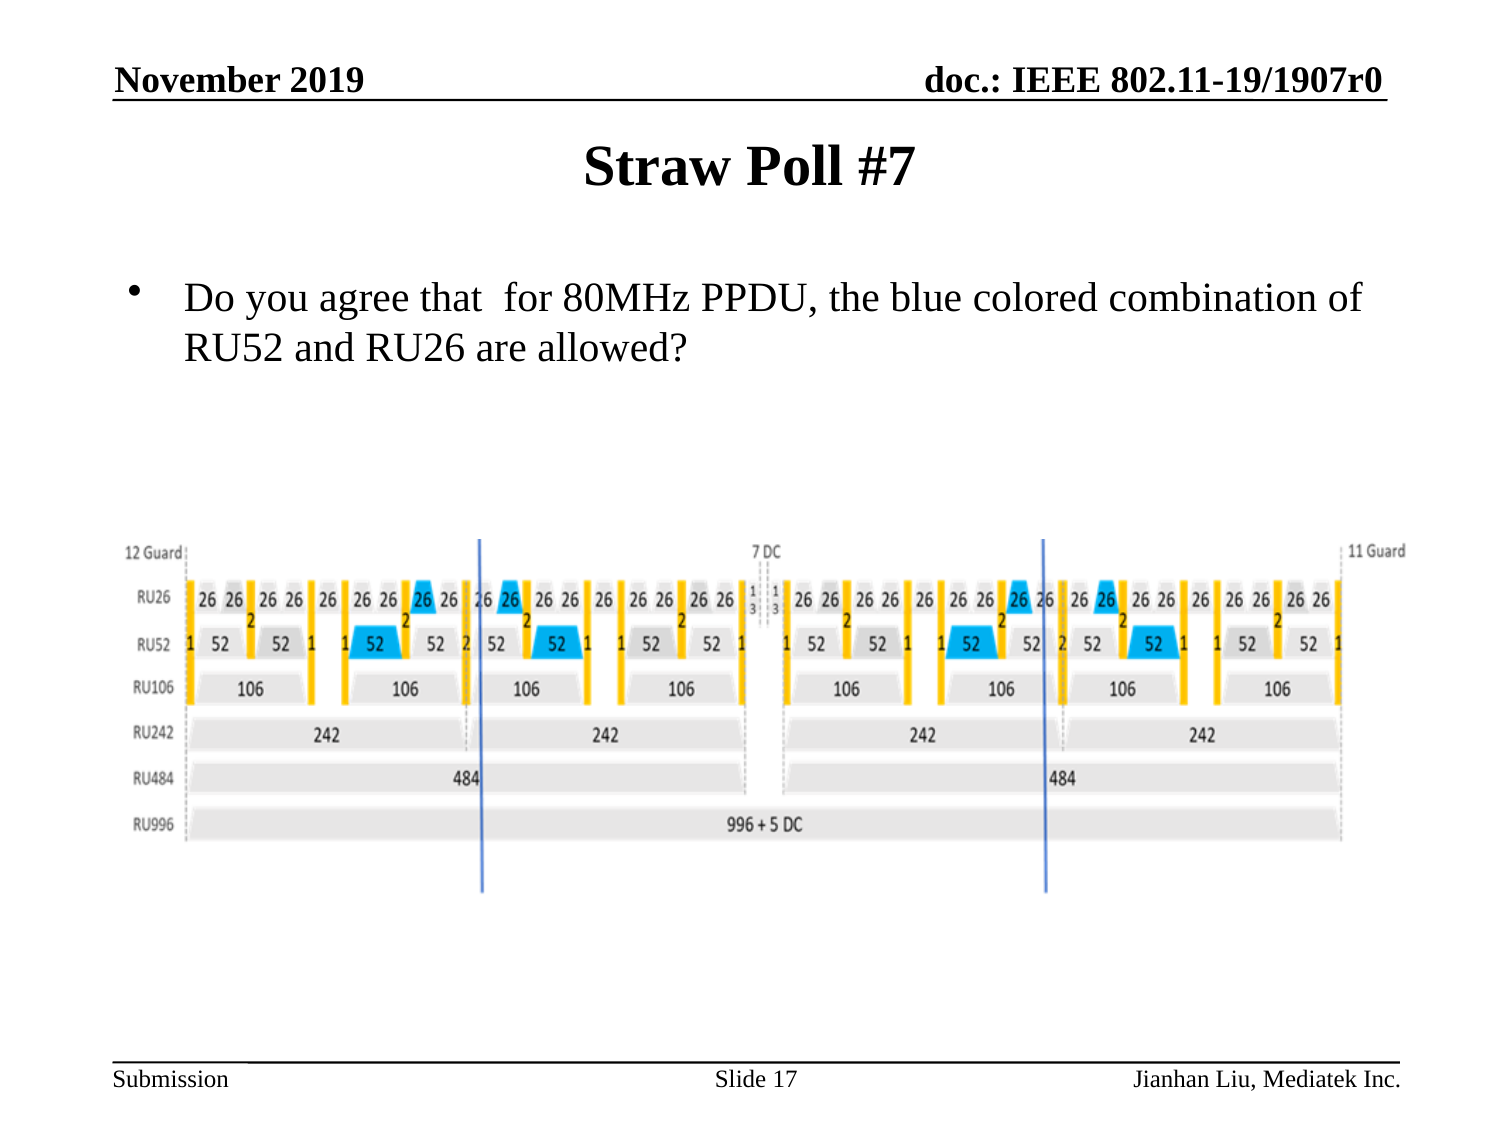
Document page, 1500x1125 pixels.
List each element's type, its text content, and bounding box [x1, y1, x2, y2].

footer Jianhan Liu, Mediatek Inc. [1129, 1061, 1402, 1093]
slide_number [114, 54, 368, 101]
picture [114, 539, 1415, 905]
slide_number Slide 17 [712, 1061, 800, 1093]
title Straw Poll #7 [112, 112, 1388, 213]
list Do you agree that for 80MHz PPDU, the blue colored combination of RU52 and RU26 are allowed? [112, 262, 1388, 488]
